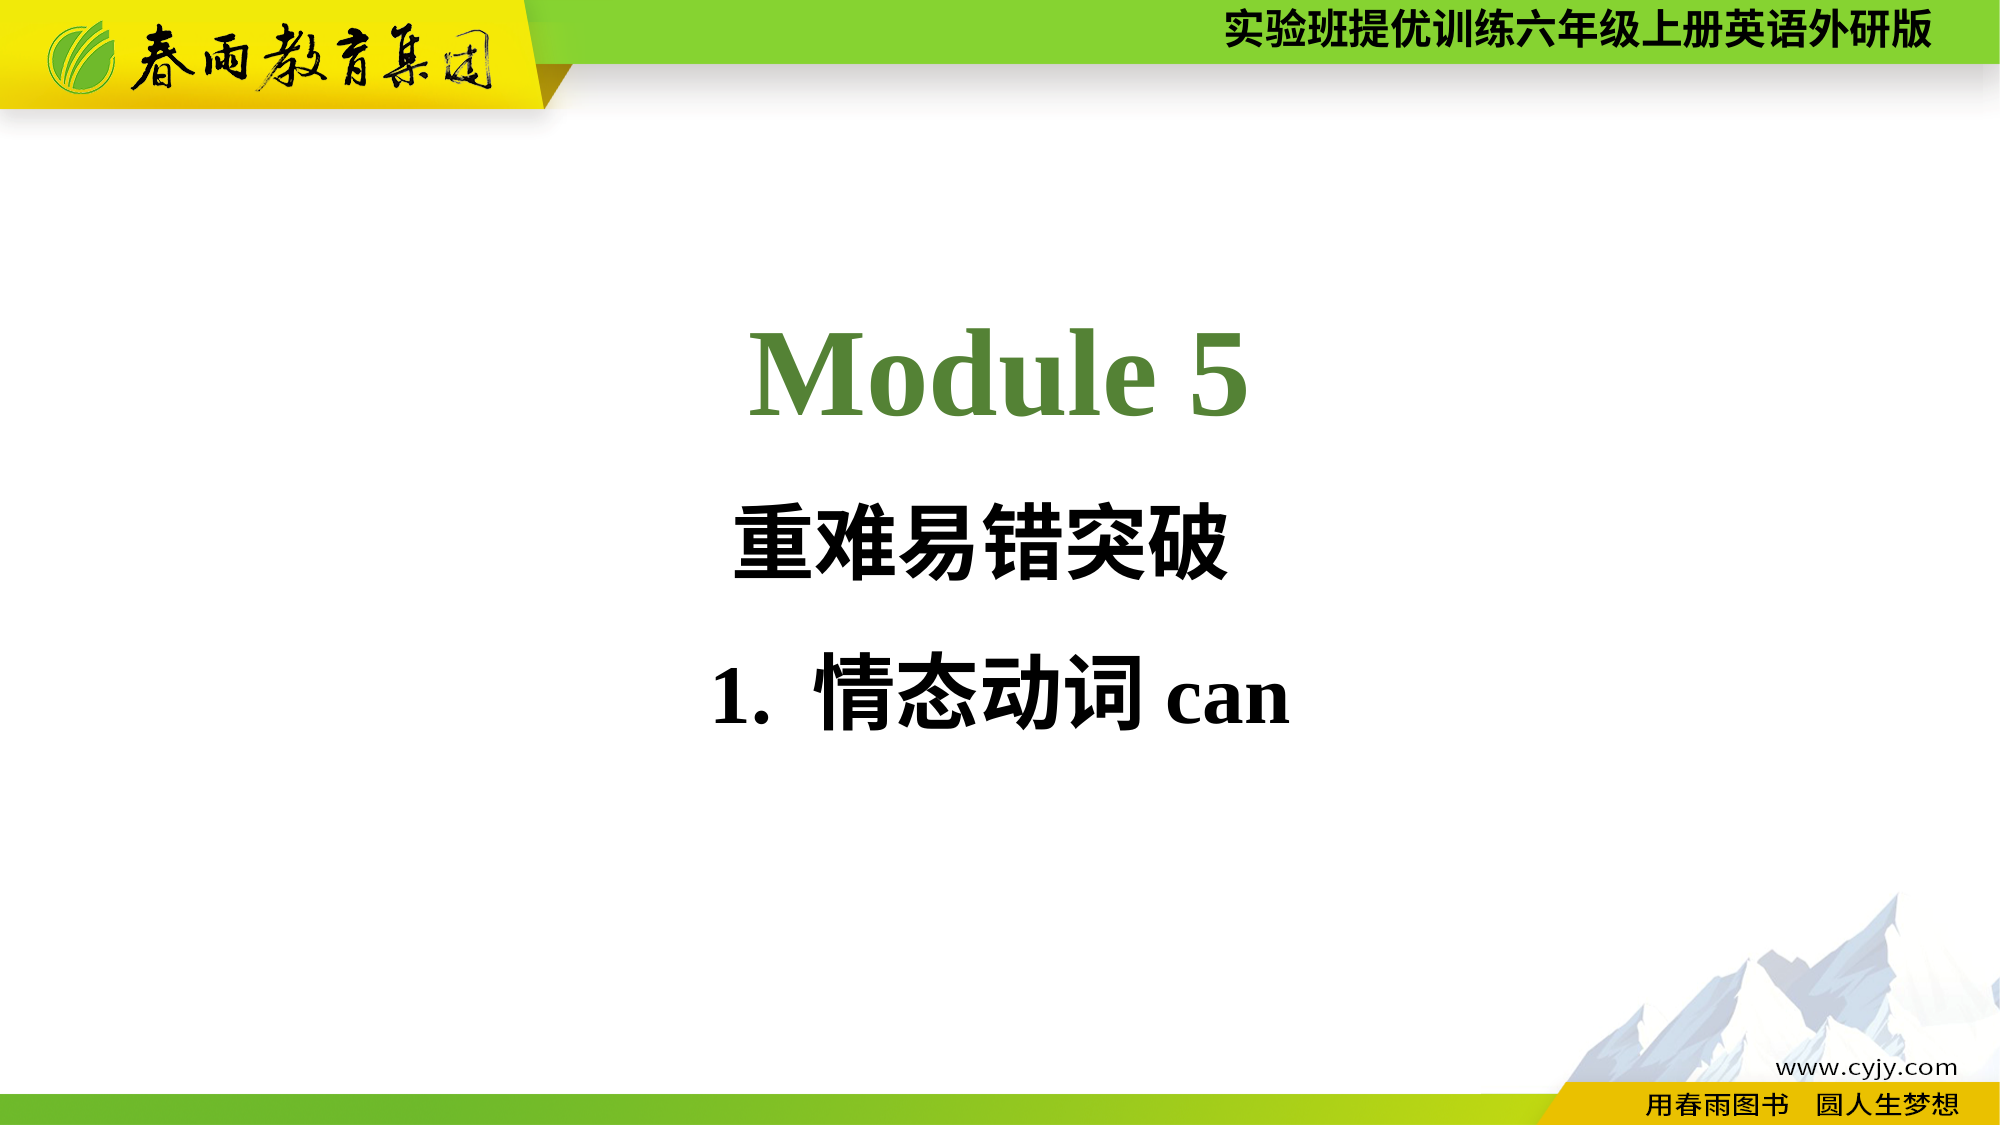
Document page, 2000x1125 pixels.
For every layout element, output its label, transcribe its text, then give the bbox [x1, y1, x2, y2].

picture [0, 0, 2000, 208]
text_box Module 5 重难易错突破 1. 情态动词can [0, 208, 2000, 748]
picture [0, 748, 2000, 1125]
